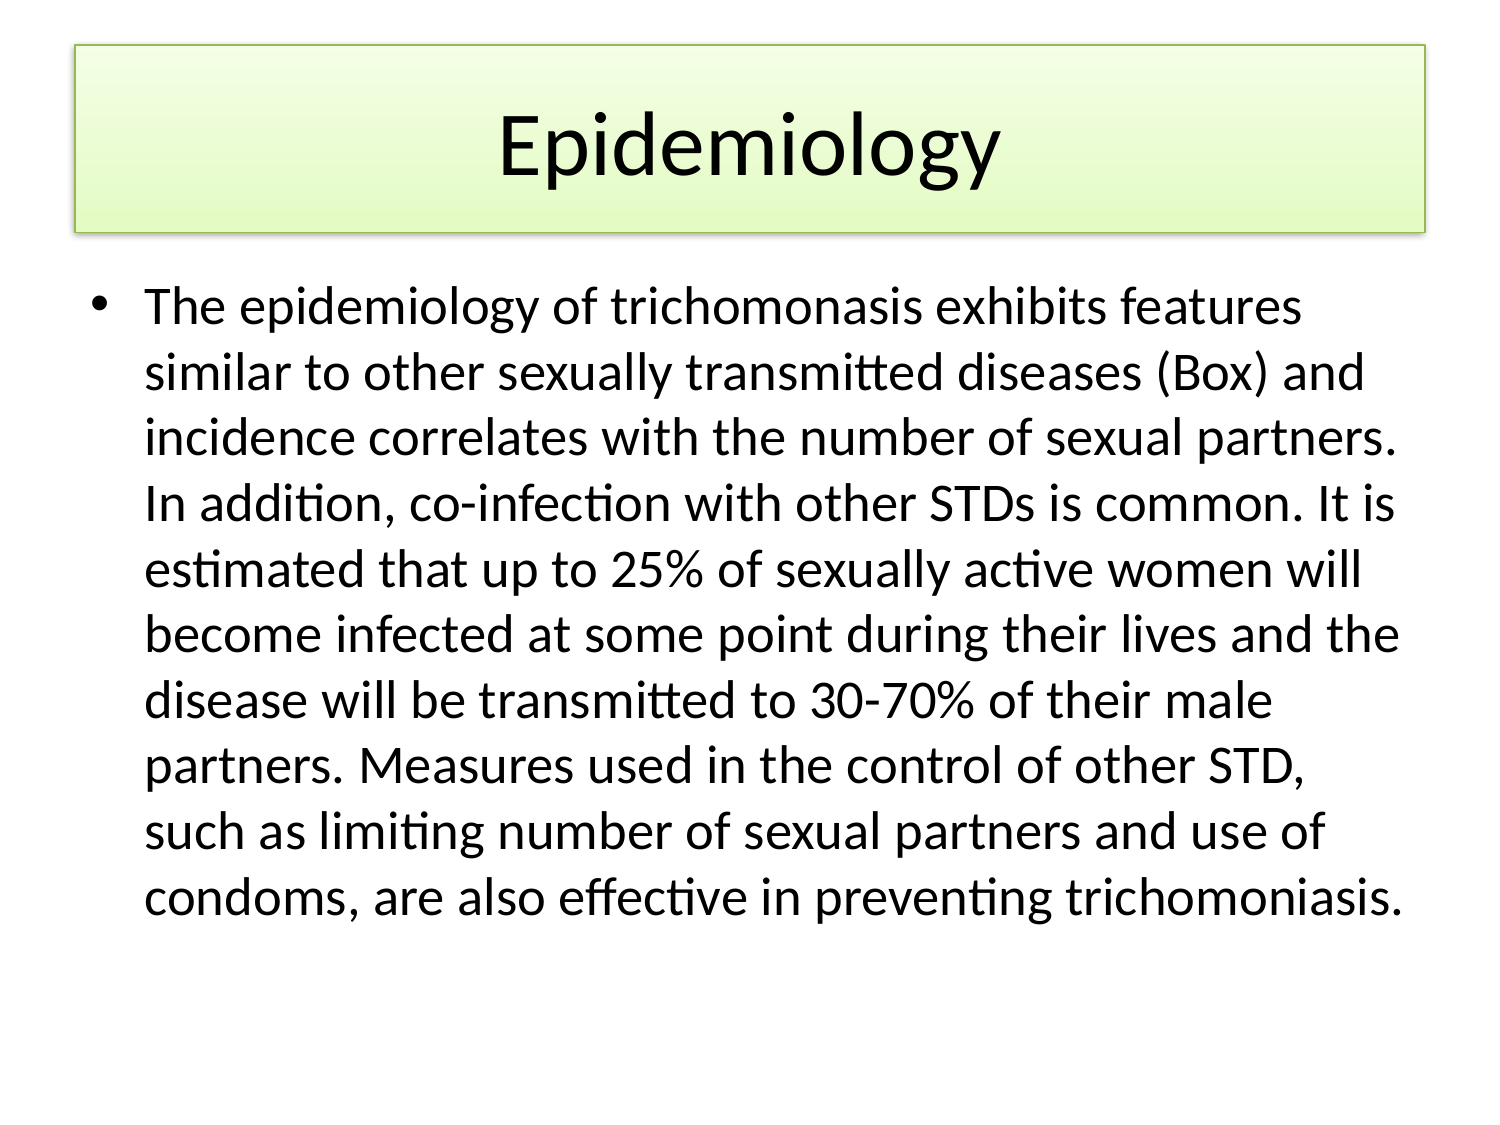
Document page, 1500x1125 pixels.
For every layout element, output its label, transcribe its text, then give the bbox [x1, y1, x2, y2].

title Epidemiology [74, 44, 1426, 233]
list The epidemiology of trichomonasis exhibits features similar to other sexually transmitted diseases (Box) and incidence correlates with the number of sexual partners. In addition, co-infection with other STDs is common. It is estimated that up to 25% of sexually active women will become infected at some point during their lives and the disease will be transmitted to 30-70% of their male partners. Measures used in the control of other STD, such as limiting number of sexual partners and use of condoms, are also effective in preventing trichomoniasis. [75, 262, 1425, 1005]
